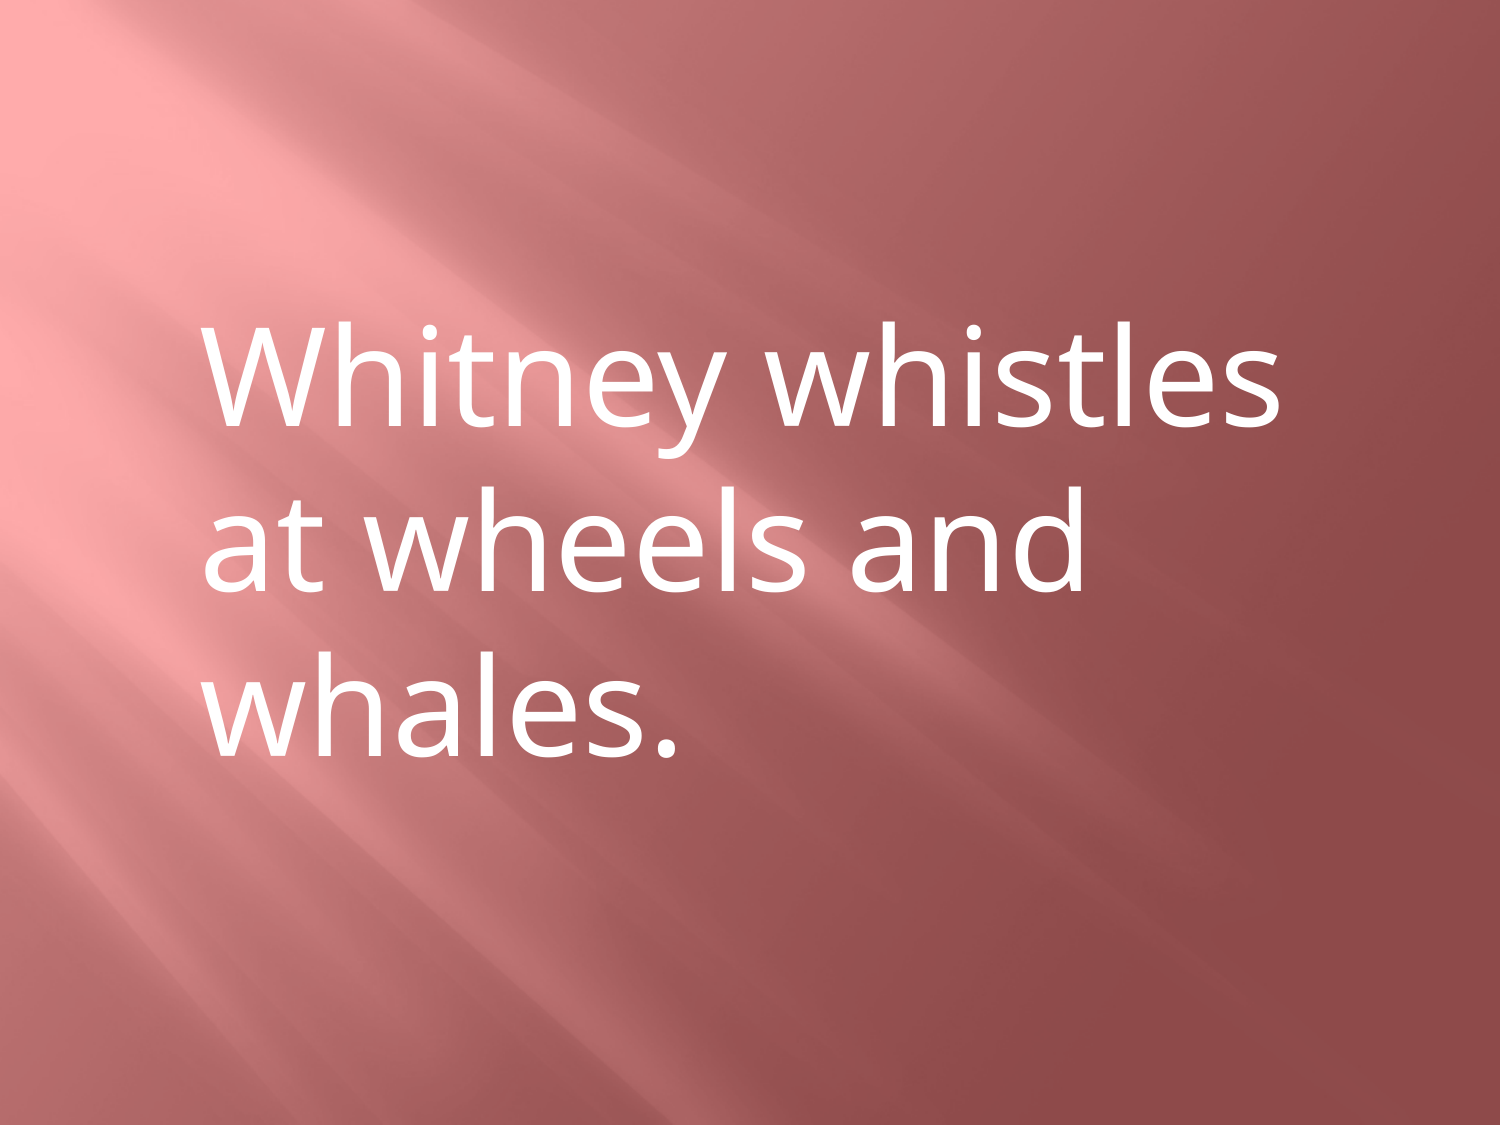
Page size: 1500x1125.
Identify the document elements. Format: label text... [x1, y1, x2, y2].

text_box Whitney whistles at wheels and whales. [184, 281, 1386, 791]
